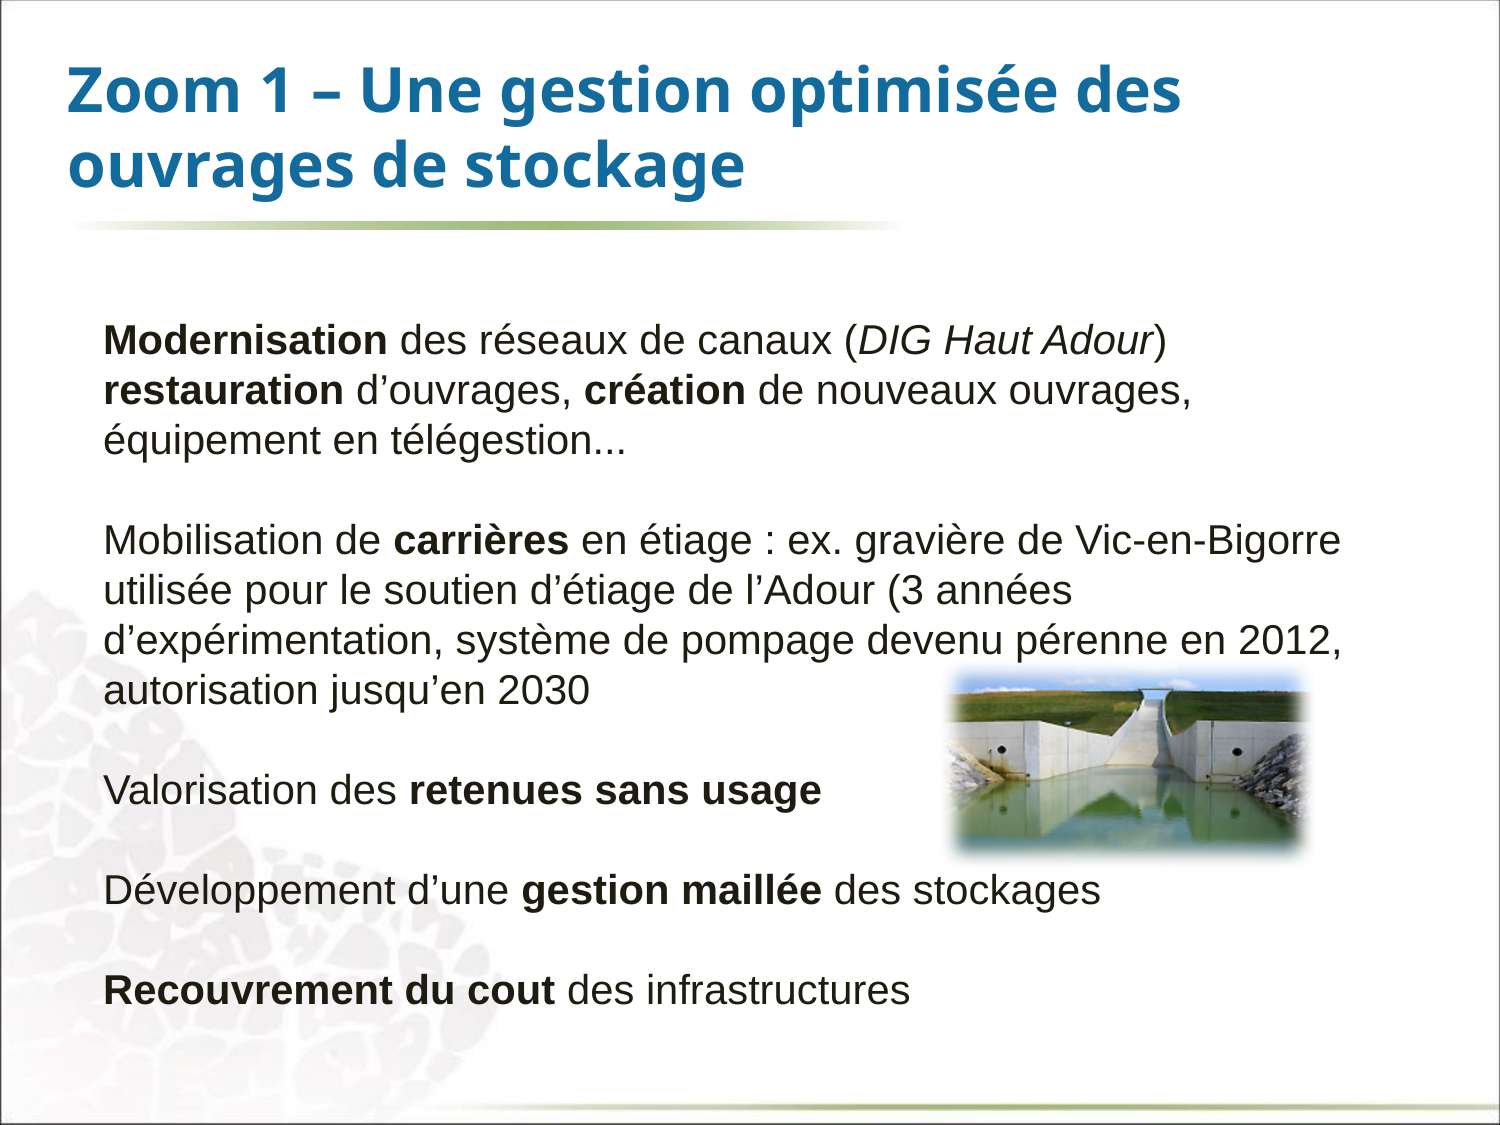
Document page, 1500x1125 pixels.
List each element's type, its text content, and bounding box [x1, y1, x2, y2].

text_box Modernisation des réseaux de canaux (DIG Haut Adour) restauration d’ouvrages, création de nouveaux ouvrages, équipement en télégestion... Mobilisation de carrières en étiage : ex. gravière de Vic-en-Bigorre utilisée pour le soutien d’étiage de l’Adour (3 années d’expérimentation, système de pompage devenu pérenne en 2012, autorisation jusqu’en 2030 Valorisation des retenues sans usage Développement d’une gestion maillée des stockages Recouvrement du cout des infrastructures [88, 255, 1412, 1021]
picture [0, 0, 1500, 1125]
text_box Zoom 1 – Une gestion optimisée des ouvrages de stockage [53, 42, 1436, 208]
